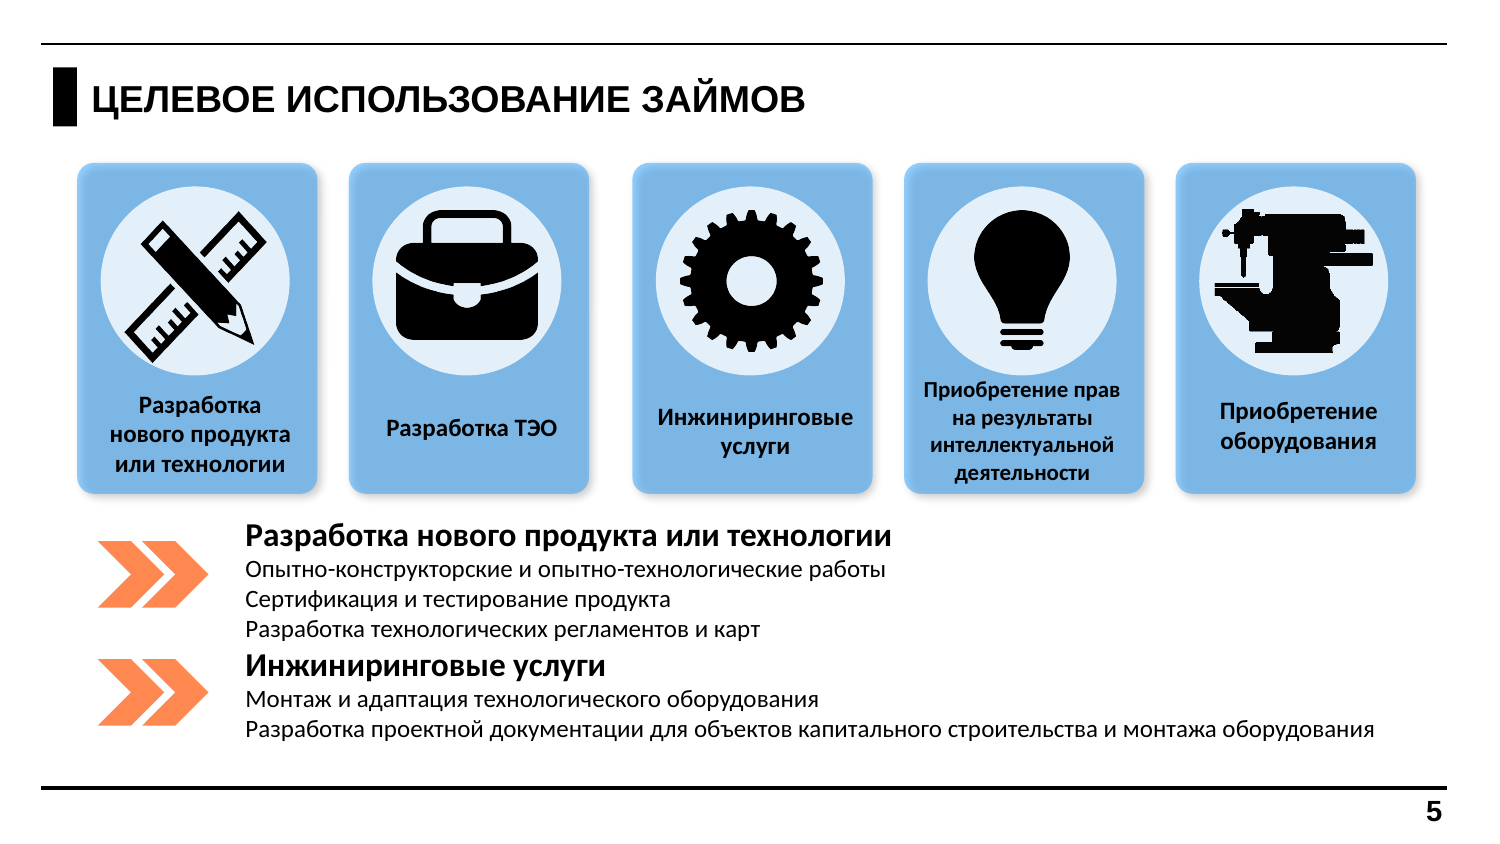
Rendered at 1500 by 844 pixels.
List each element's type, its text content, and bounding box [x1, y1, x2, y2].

text_box [346, 160, 592, 403]
text_box [406, 186, 527, 208]
text_box [135, 186, 256, 208]
text_box 5 [1411, 795, 1447, 835]
text_box [100, 226, 118, 336]
text_box [690, 186, 811, 208]
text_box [347, 404, 598, 482]
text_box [97, 658, 209, 726]
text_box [874, 367, 1174, 494]
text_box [1177, 386, 1424, 465]
text_box [372, 226, 390, 336]
text_box [698, 360, 803, 376]
text_box ЦЕЛЕВОЕ ИСПОЛЬЗОВАНИЕ ЗАЙМОВ [79, 67, 975, 128]
text_box [827, 225, 845, 337]
text_box [630, 160, 875, 391]
text_box [927, 186, 1117, 365]
text_box Инжиниринговые услуги Монтаж и адаптация технологического оборудования Разработка проектной документации для объектов капитального строительства и монтажа оборудования [230, 635, 1434, 751]
text_box [75, 160, 320, 380]
picture [395, 209, 538, 341]
picture [974, 209, 1070, 350]
text_box [901, 160, 1147, 365]
picture [1198, 186, 1388, 376]
text_box [170, 372, 221, 376]
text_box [630, 392, 869, 471]
text_box [400, 348, 534, 376]
text_box [630, 477, 869, 496]
text_box [271, 224, 290, 338]
picture [124, 209, 267, 364]
text_box [51, 65, 79, 129]
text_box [75, 380, 326, 487]
text_box [1173, 160, 1419, 385]
text_box [655, 223, 675, 338]
text_box Разработка нового продукта или технологии Опытно-конструкторские и опытно-технологические работы Сертификация и тестирование продукта Разработка технологических регламентов и карт [230, 505, 1434, 635]
text_box [543, 224, 562, 337]
picture [680, 209, 823, 352]
text_box [1177, 474, 1419, 496]
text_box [97, 540, 209, 608]
text_box [352, 491, 585, 496]
